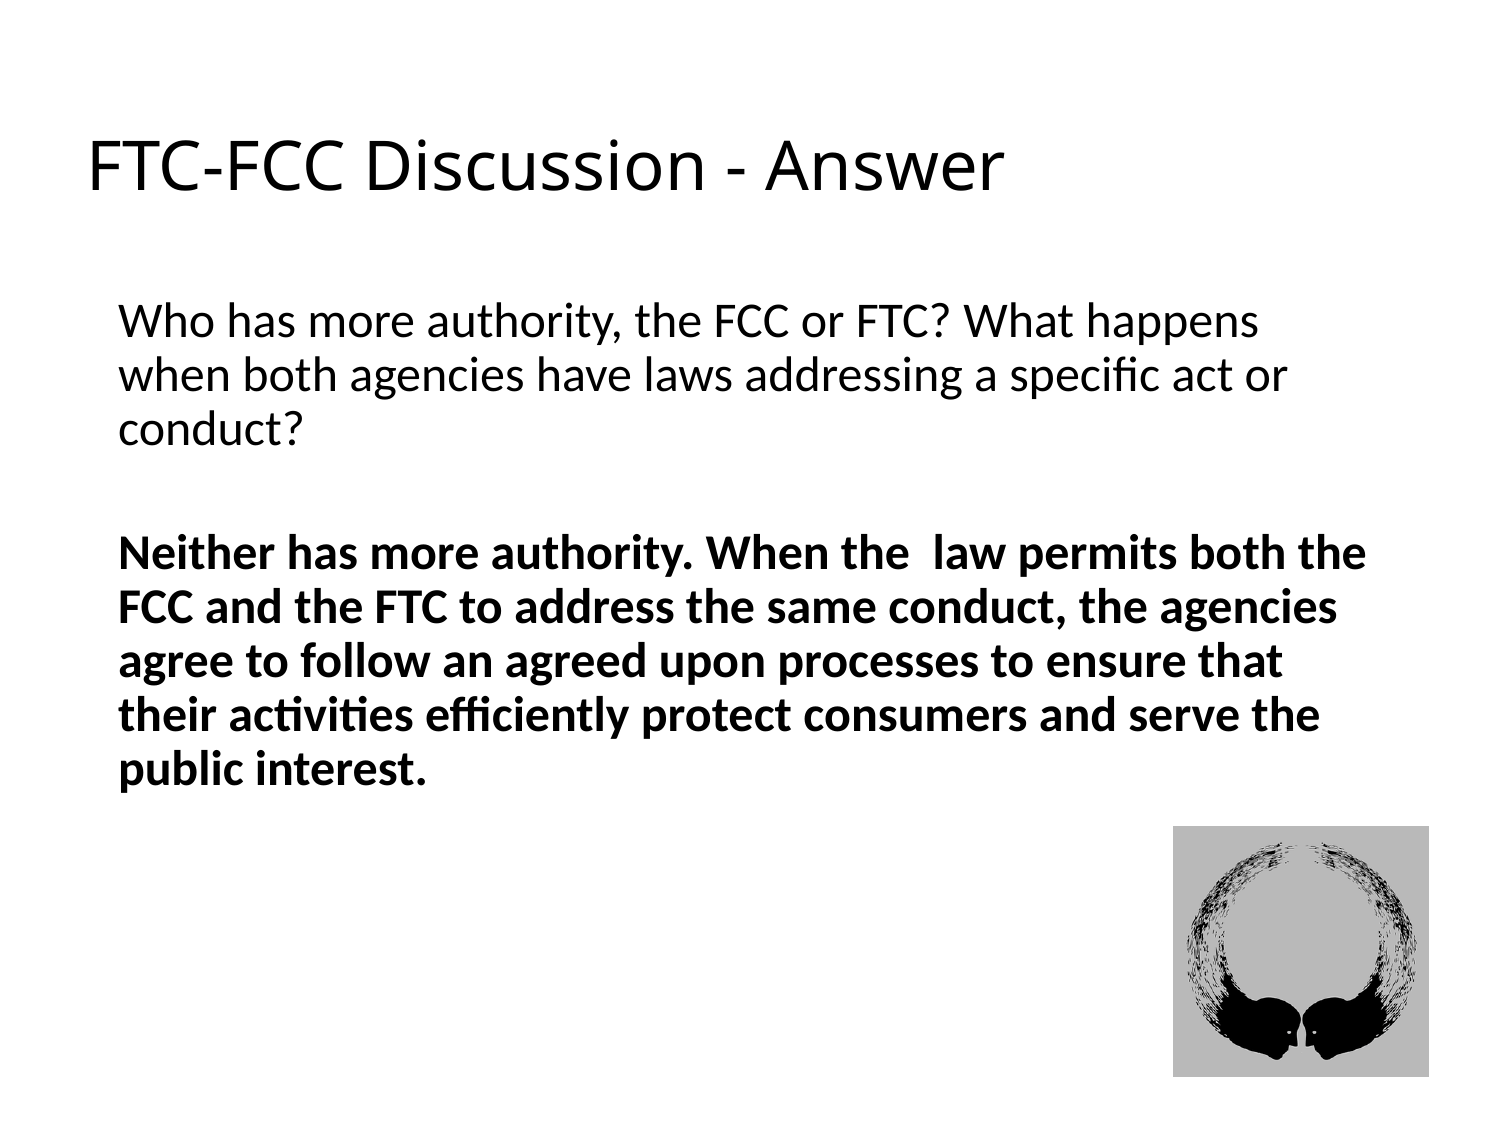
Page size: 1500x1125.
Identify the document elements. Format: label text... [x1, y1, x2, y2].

list Who has more authority, the FCC or FTC? What happens when both agencies have laws addressing a specific act or conduct? Neither has more authority. When the law permits both the FCC and the FTC to address the same conduct, the agencies agree to follow an agreed upon processes to ensure that their activities efficiently protect consumers and serve the public interest. [102, 211, 1398, 926]
title FTC-FCC Discussion - Answer [71, 59, 1398, 278]
picture [1173, 826, 1429, 1077]
